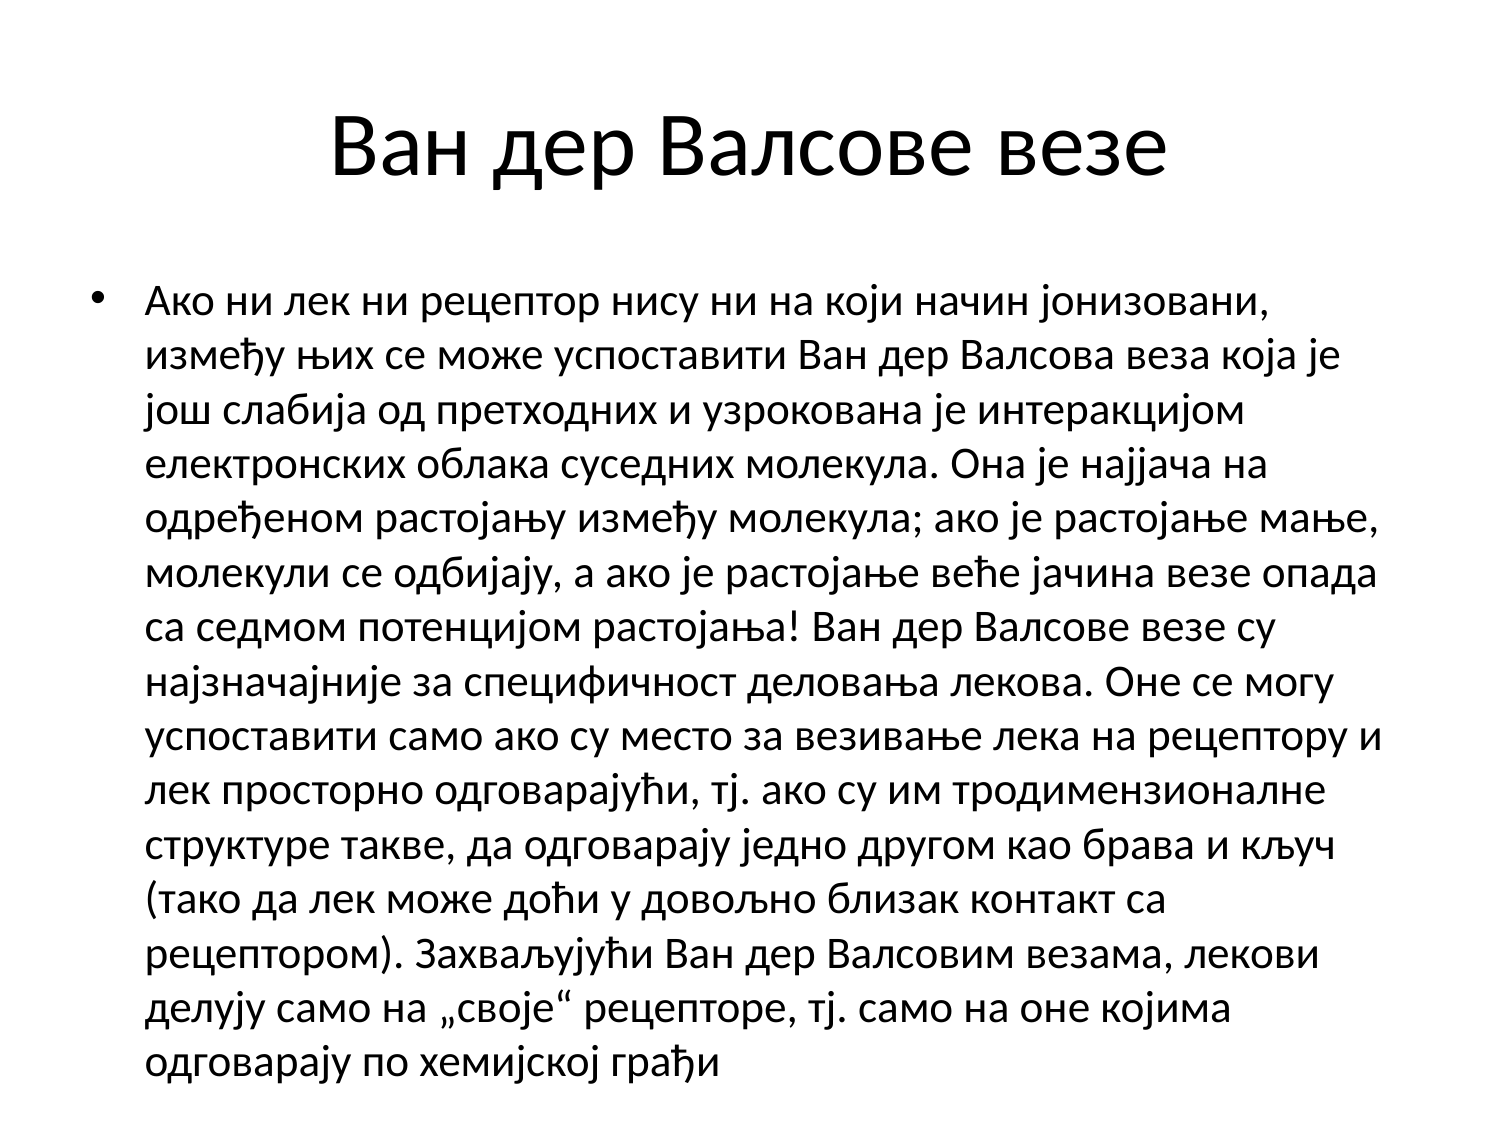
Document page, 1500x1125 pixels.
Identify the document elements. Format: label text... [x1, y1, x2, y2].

list Ако ни лек ни рецептор нису ни на који начин јонизовани, између њих се може успоставити Ван дер Валсова веза која је још слабија од претходних и узрокована је интеракцијом електронских облака суседних молекула. Она је најјача на одређеном растојању између молекула; ако је растојање мање, молекули се одбијају, а ако је растојање веће јачина везе опада са седмом потенцијом растојања! Ван дер Валсове везе су најзначајније за специфичност деловања лекова. Оне се могу успоставити само ако су место за везивање лека на рецептору и лек просторно одговарајући, тј. ако су им тродимензионалне структуре такве, да одговарају једно другом као брава и кључ (тако да лек може доћи у довољно близак контакт са рецептором). Захваљујући Ван дер Валсовим везама, лекови делују само на „своје“ рецепторе, тј. само на оне којима одговарају по хемијској грађи [75, 262, 1425, 1100]
title Ван дер Валсове везе [75, 45, 1425, 233]
